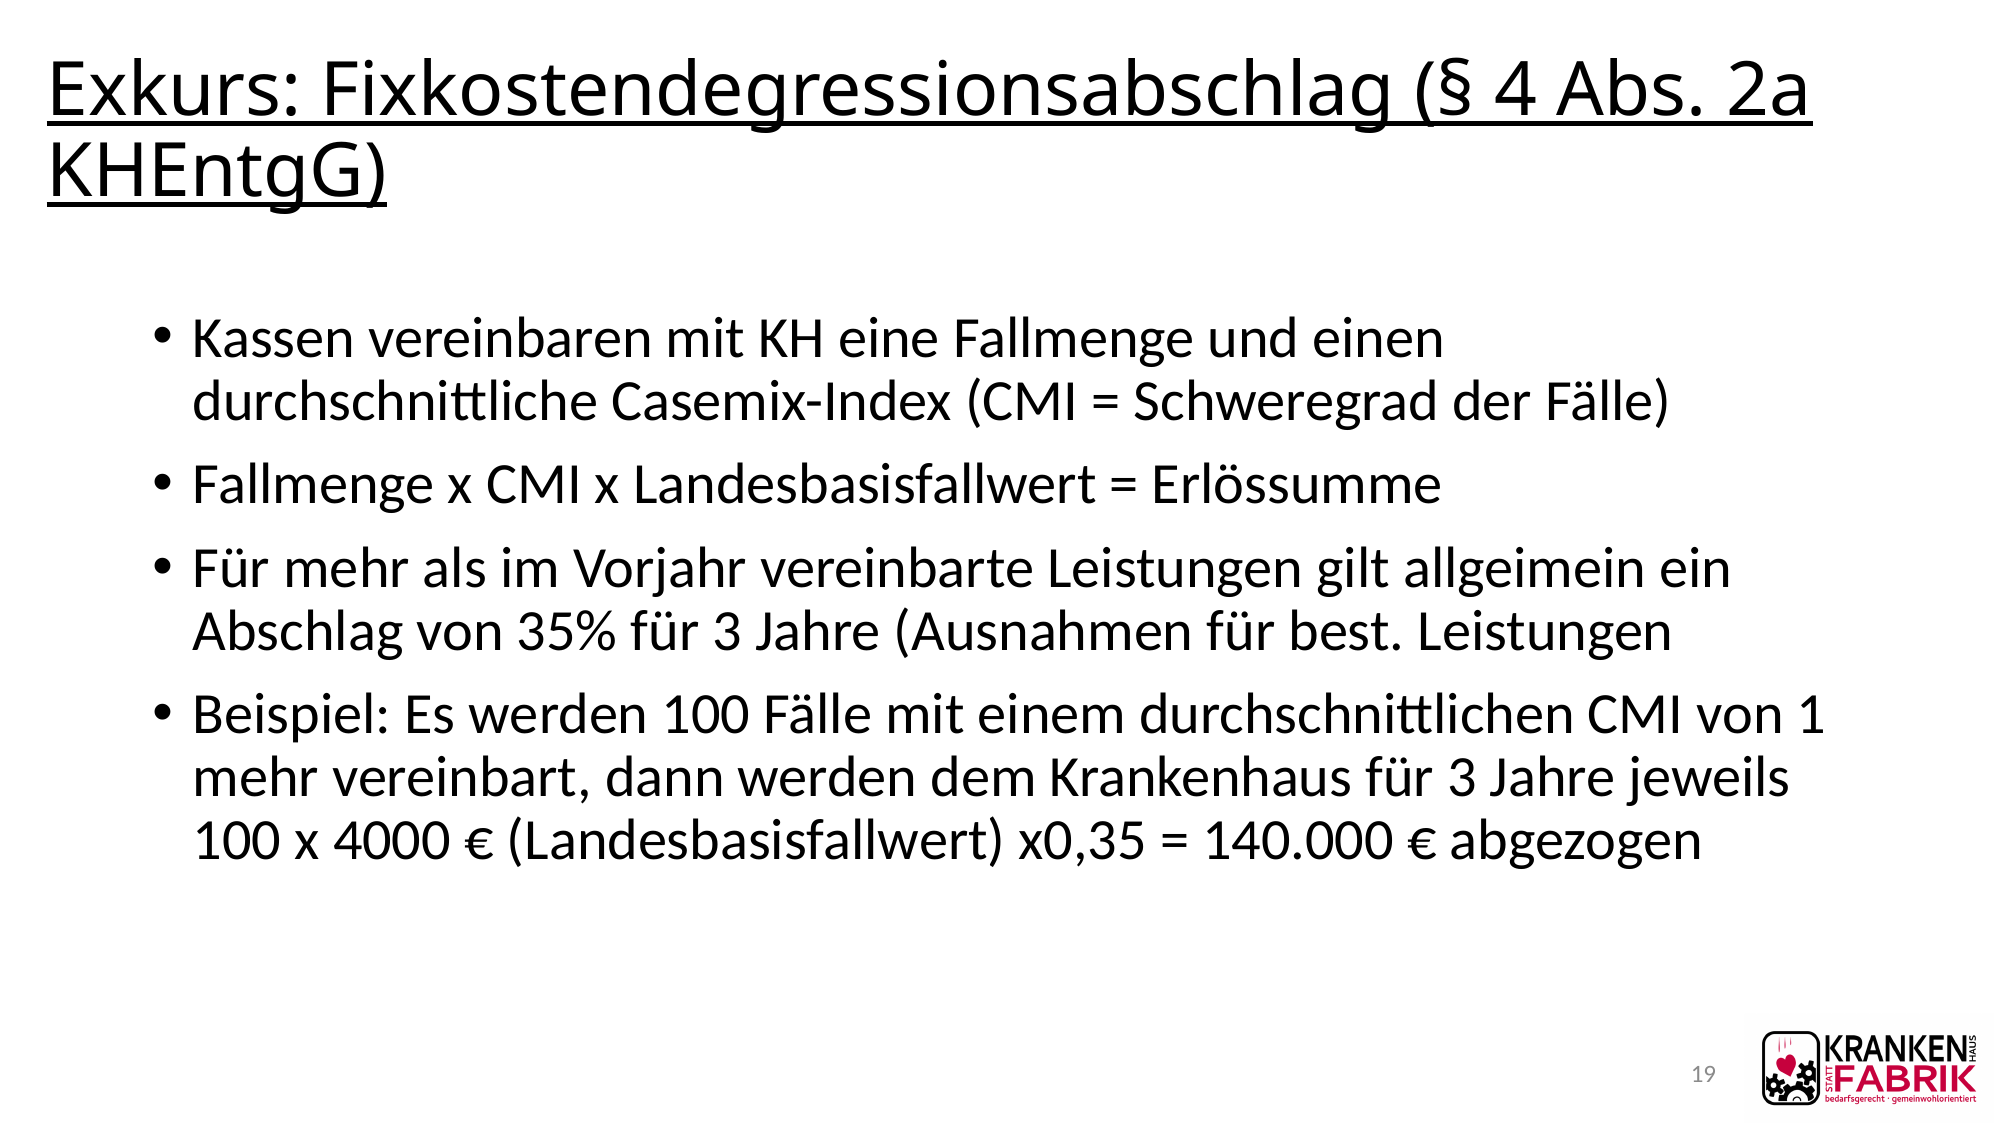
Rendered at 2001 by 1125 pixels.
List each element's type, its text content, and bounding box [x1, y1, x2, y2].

picture [1744, 1013, 1994, 1123]
list Kassen vereinbaren mit KH eine Fallmenge und einen durchschnittliche Casemix-Index (CMI = Schweregrad der Fälle) Fallmenge x CMI x Landesbasisfallwert = Erlössumme Für mehr als im Vorjahr vereinbarte Leistungen gilt allgeimein ein Abschlag von 35% für 3 Jahre (Ausnahmen für best. Leistungen Beispiel: Es werden 100 Fälle mit einem durchschnittlichen CMI von 1 mehr vereinbart, dann werden dem Krankenhaus für 3 Jahre jeweils 100 x 4000 € (Landesbasisfallwert) x0,35 = 140.000 € abgezogen [137, 299, 1863, 1014]
title Exkurs: Fixkostendegressionsabschlag (§ 4 Abs. 2a KHEntgG) [31, 22, 1968, 241]
slide_number 19 [1281, 1042, 1731, 1103]
